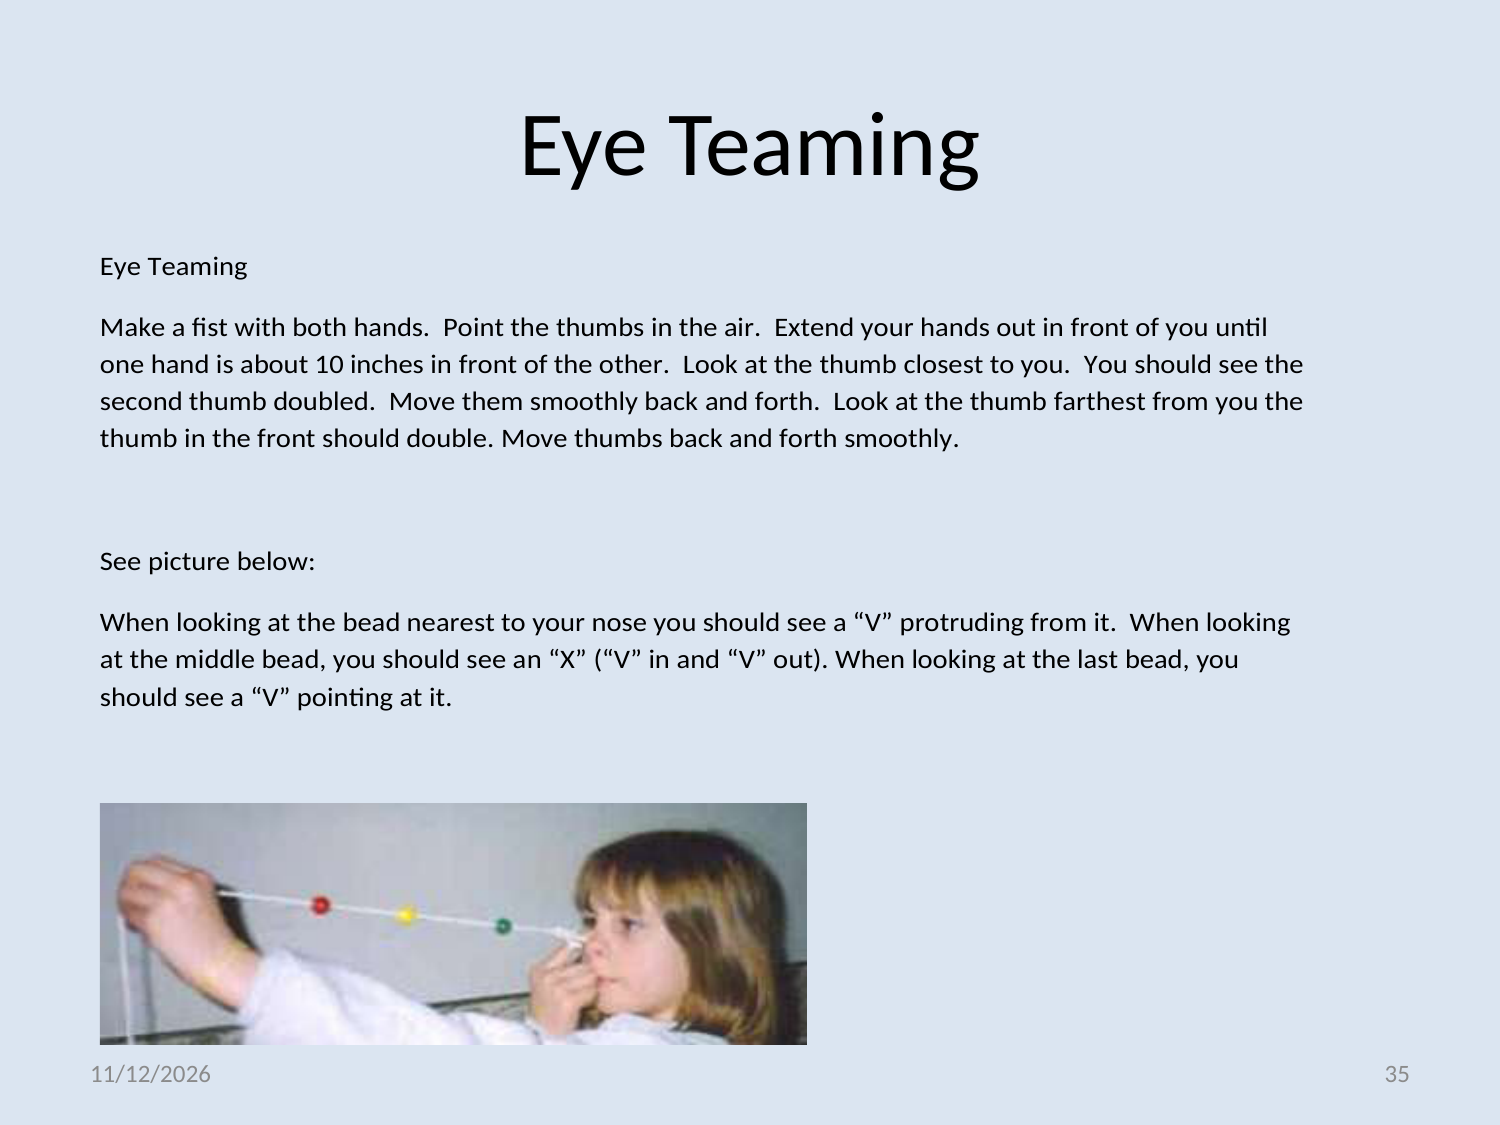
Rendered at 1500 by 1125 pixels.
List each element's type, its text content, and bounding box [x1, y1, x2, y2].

title Eye Teaming [75, 45, 1425, 233]
slide_number 35 [1074, 1042, 1425, 1103]
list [99, 249, 1313, 1076]
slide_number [75, 1042, 425, 1103]
